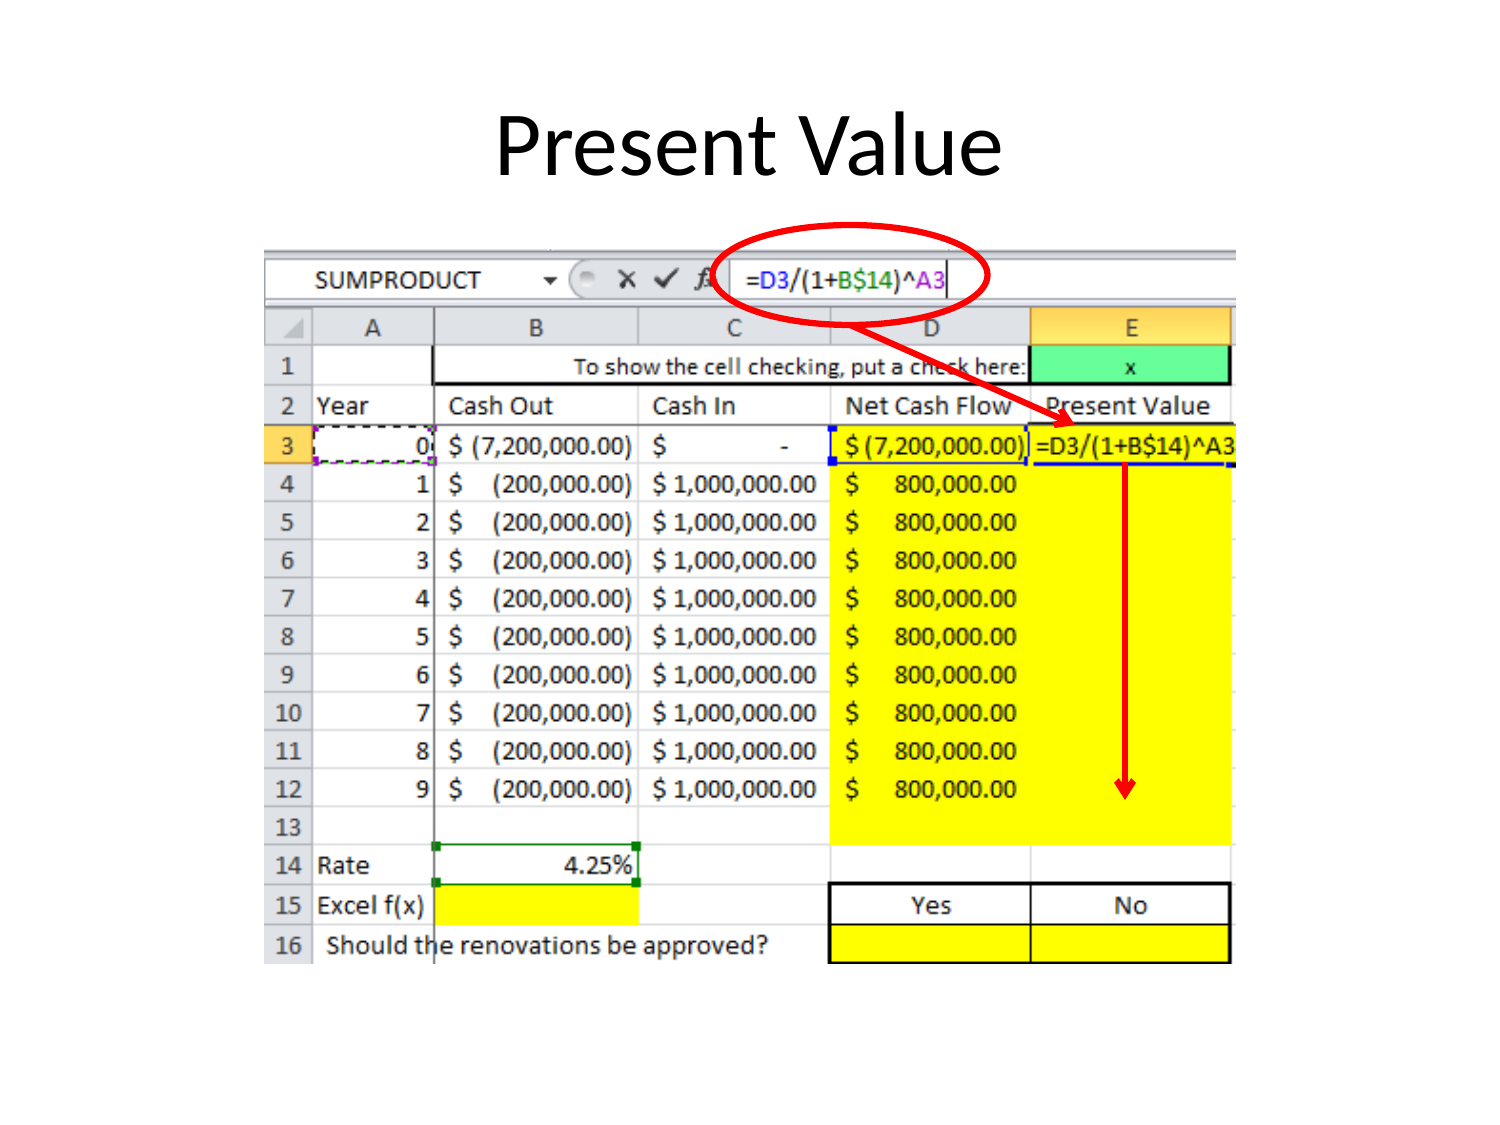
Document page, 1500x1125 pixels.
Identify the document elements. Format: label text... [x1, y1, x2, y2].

text_box [730, 222, 970, 248]
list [263, 249, 1237, 964]
title Present Value [75, 45, 1425, 233]
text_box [849, 324, 1076, 426]
